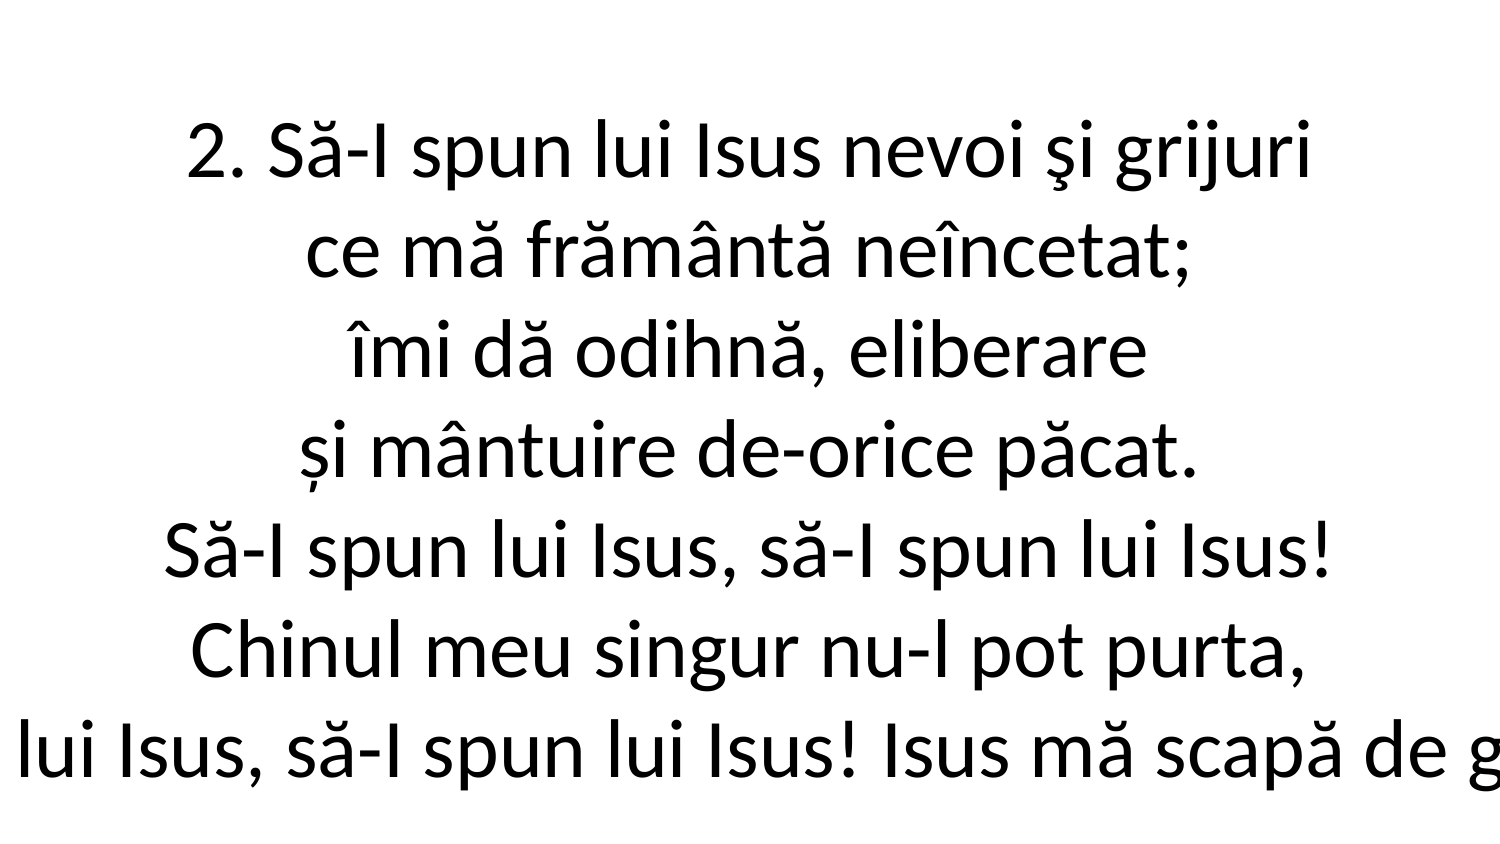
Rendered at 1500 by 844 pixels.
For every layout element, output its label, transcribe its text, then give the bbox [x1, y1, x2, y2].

text_box 2. Să-I spun lui Isus nevoi şi grijuri ce mă frământă neîncetat; îmi dă odihnă, eliberare și mântuire de-orice păcat. Să-I spun lui Isus, să-I spun lui Isus! Chinul meu singur nu-l pot purta, să-I spun lui Isus, să-I spun lui Isus! Isus mă scapă de grija mea. [0, 42, 1500, 802]
